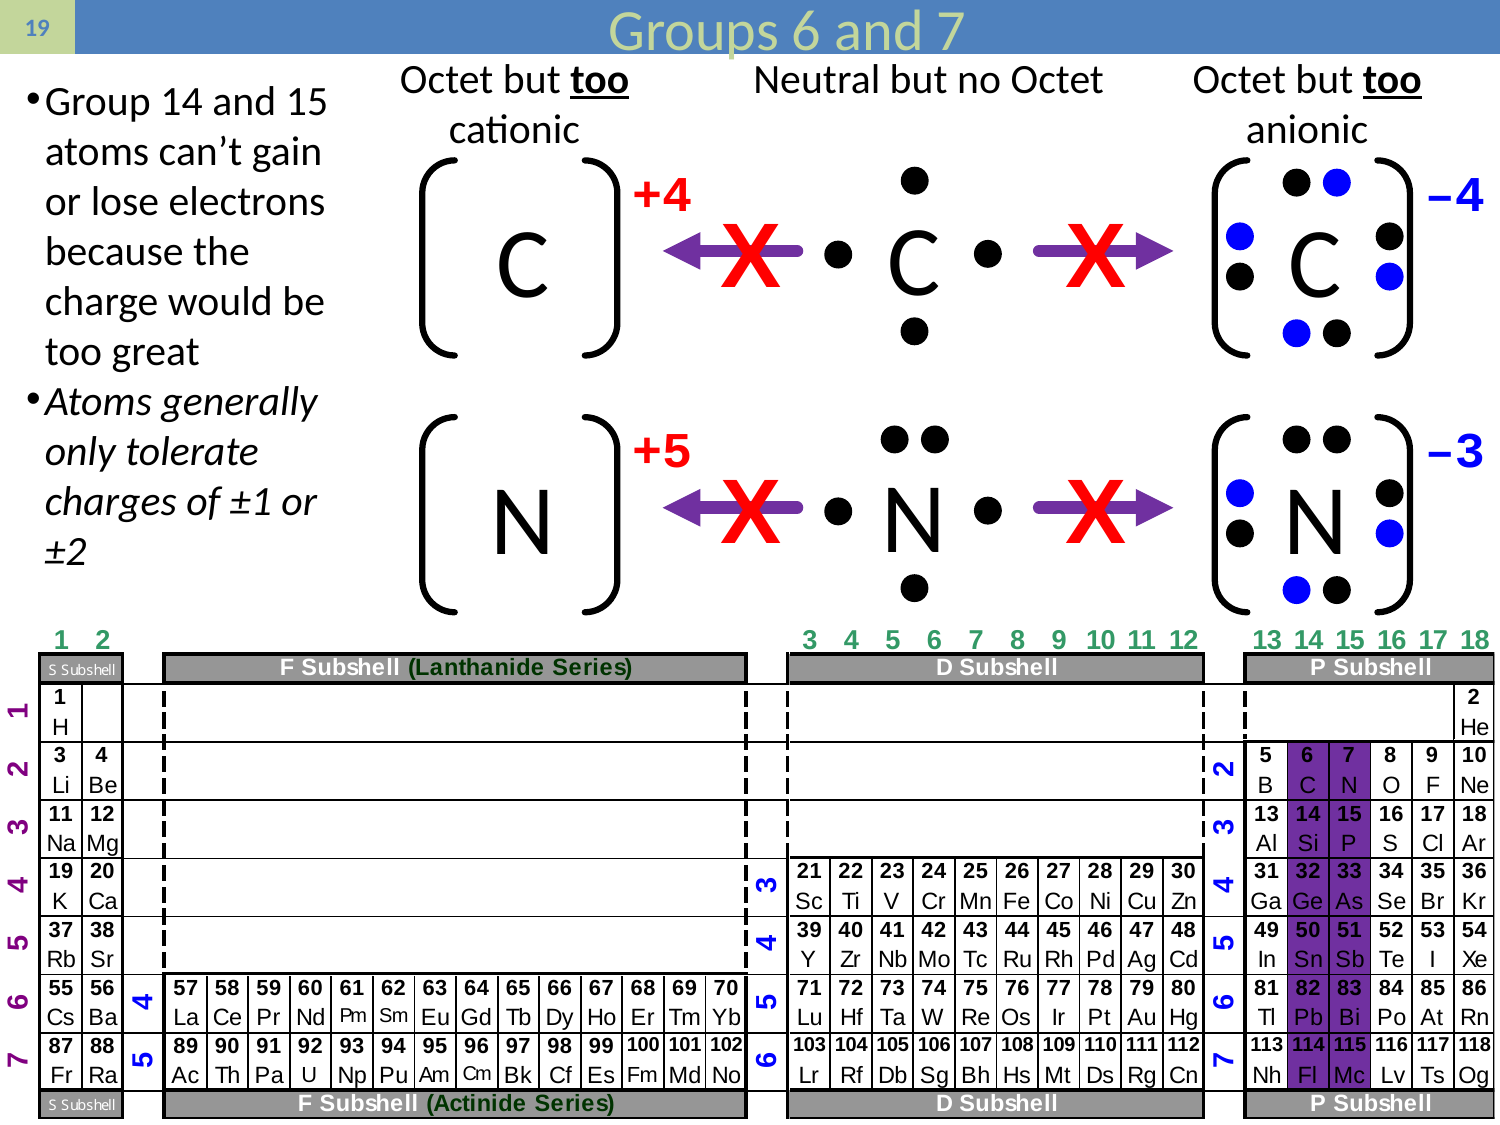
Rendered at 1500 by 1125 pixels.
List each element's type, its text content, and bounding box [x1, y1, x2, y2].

text_box Neutral but no Octet [799, 44, 1036, 110]
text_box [1038, 410, 1500, 613]
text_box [823, 166, 1003, 346]
title Groups 6 and 7 [75, 0, 1500, 54]
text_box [1038, 43, 1500, 356]
picture [3, 624, 1497, 1121]
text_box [823, 425, 1003, 603]
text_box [325, 43, 798, 356]
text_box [421, 410, 798, 613]
text_box Group 14 and 15 atoms can’t gain or lose electrons because the charge would be too great Atoms generally only tolerate charges of ±1 or ±2 [11, 66, 346, 582]
